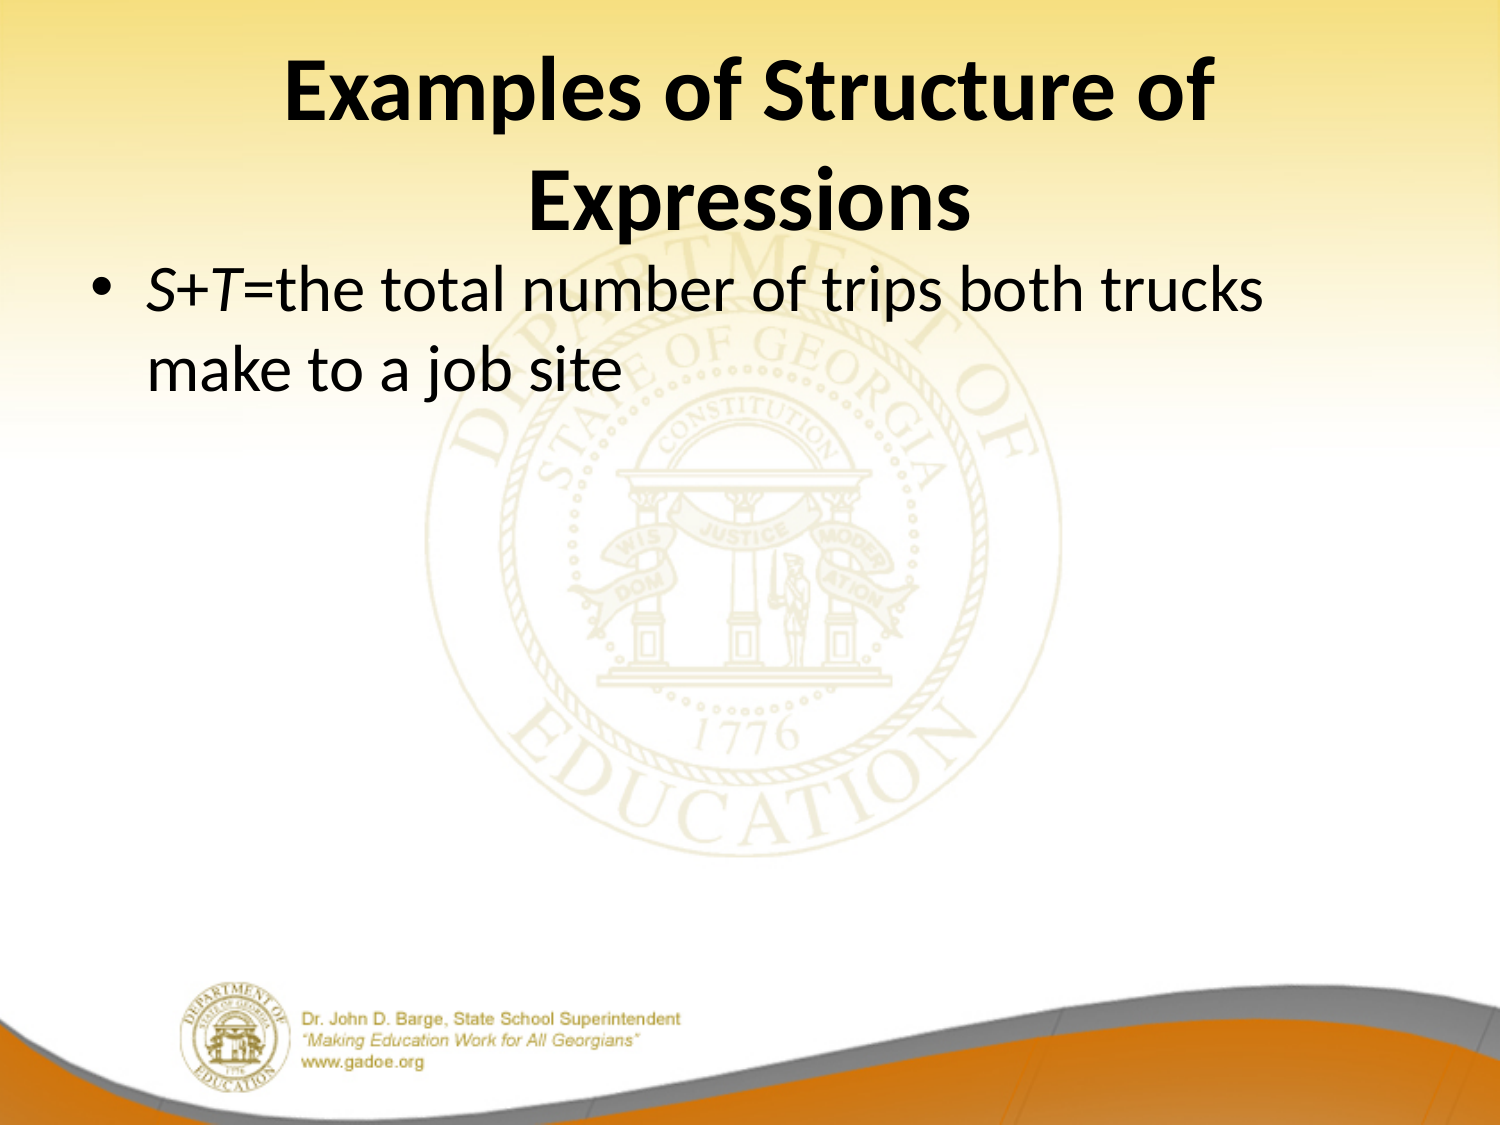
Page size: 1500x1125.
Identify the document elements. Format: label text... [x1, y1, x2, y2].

list S+T=the total number of trips both trucks make to a job site [74, 237, 1426, 1006]
picture [0, 0, 1500, 1125]
title Examples of Structure of Expressions [74, 44, 1426, 233]
